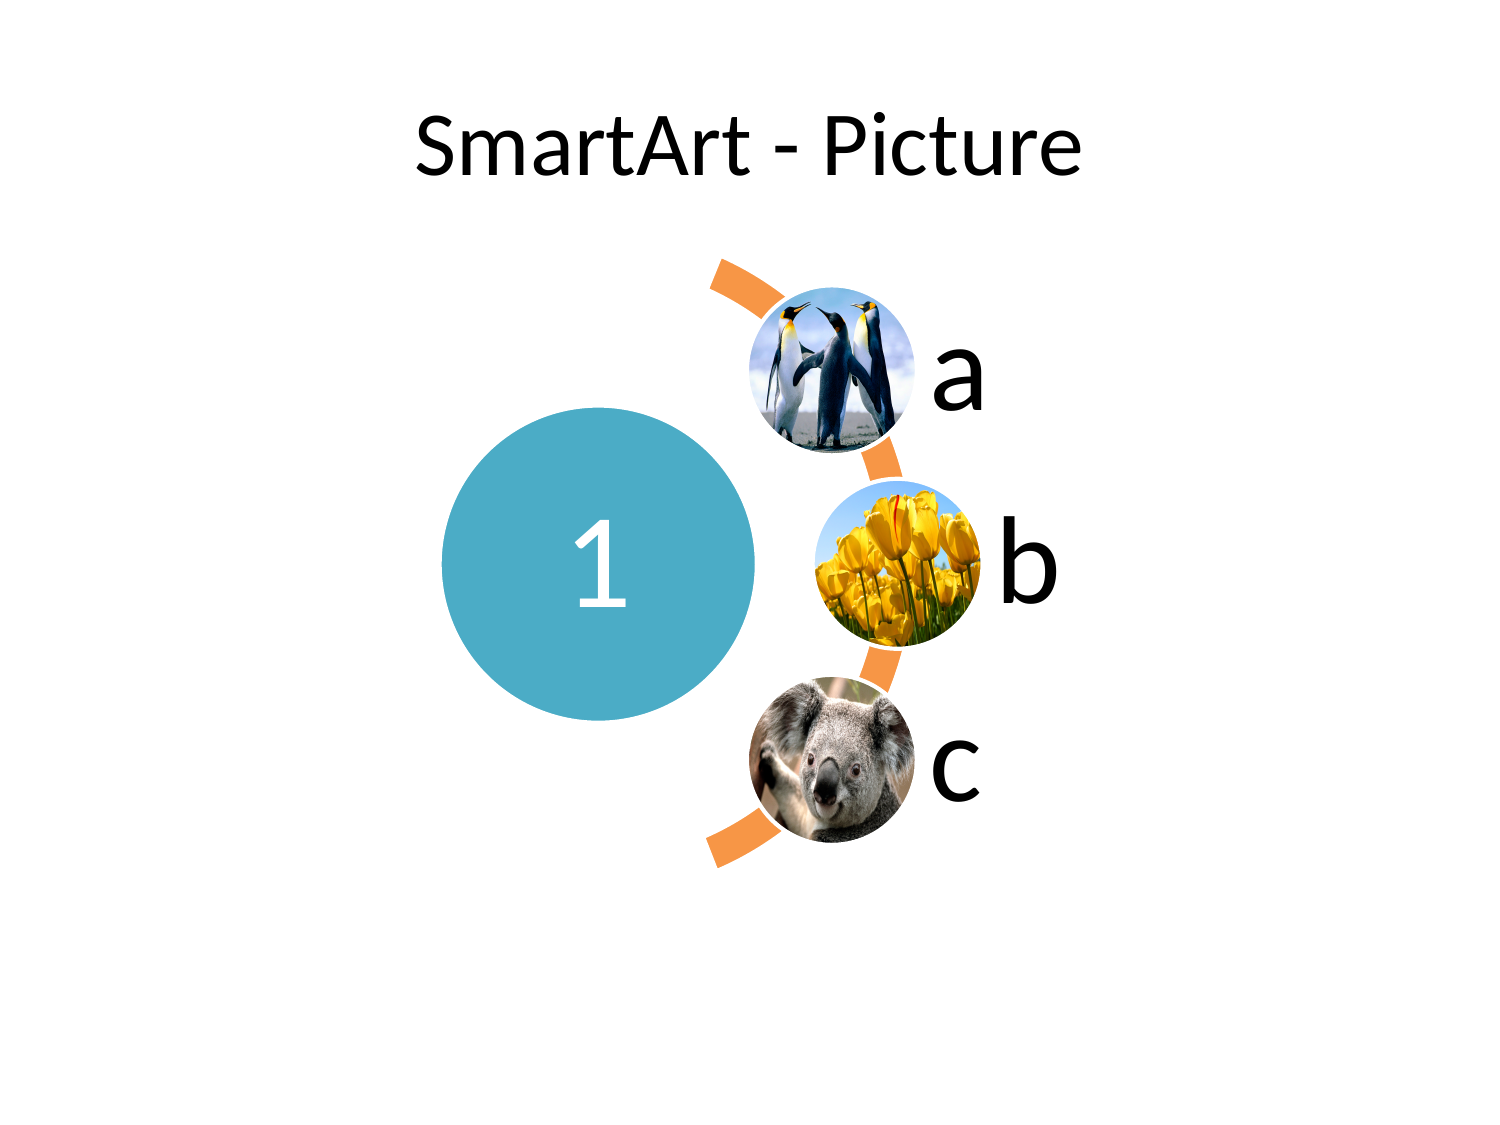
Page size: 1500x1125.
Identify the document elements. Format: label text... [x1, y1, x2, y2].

title SmartArt - Picture [75, 45, 1425, 233]
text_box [249, 228, 1251, 897]
